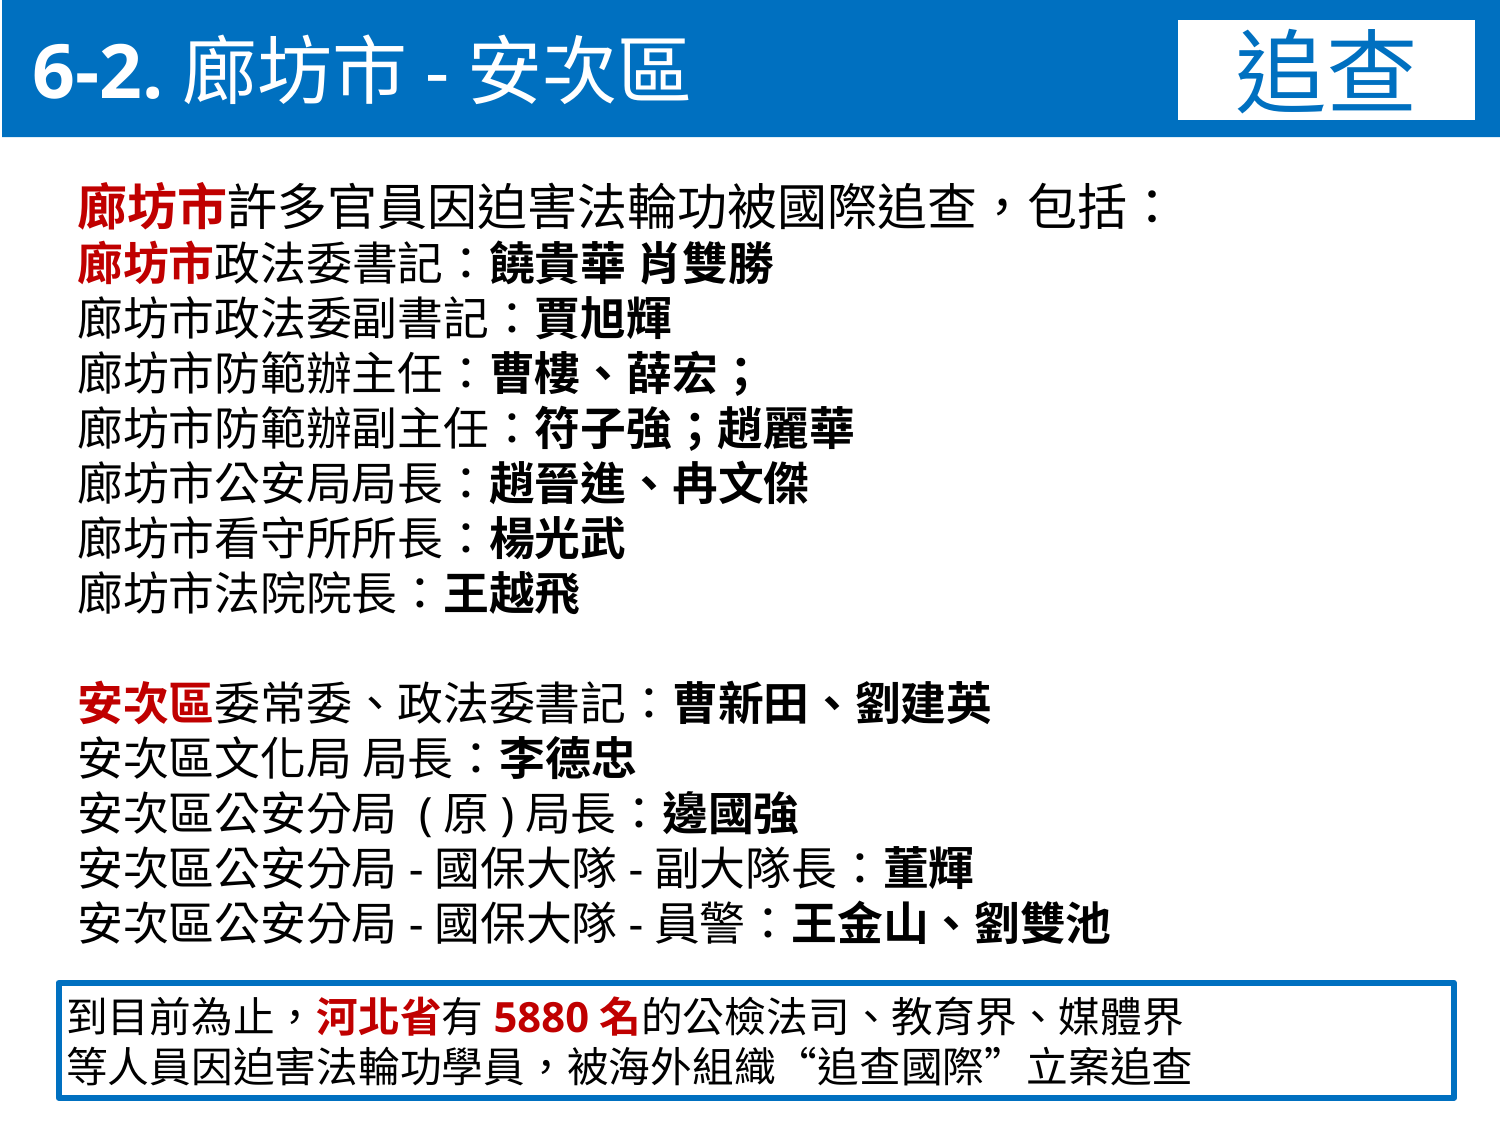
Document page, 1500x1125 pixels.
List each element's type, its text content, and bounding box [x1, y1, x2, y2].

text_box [1, 0, 1500, 138]
text_box 廊坊市許多官員因迫害法輪功被國際追查，包括： 廊坊市政法委書記：饒貴華 肖雙勝 廊坊市政法委副書記：賈旭輝 廊坊市防範辦主任：曹樓、薛宏； 廊坊市防範辦副主任：符子強；趙麗華 廊坊市公安局局長：趙晉進、冉文傑 廊坊市看守所所長：楊光武 廊坊市法院院長：王越飛 安次區委常委、政法委書記：曹新田、劉建英 安次區文化局 局長：李德忠 安次區公安分局 (原)局長：邊國強 安次區公安分局-國保大隊-副大隊長：董輝 安次區公安分局-國保大隊-員警：王金山、劉雙池 [66, 196, 1446, 929]
text_box 到目前為止，河北省有5880名的公檢法司、教育界、媒體界 等人員因迫害法輪功學員，被海外組織“追查國際”立案追查 [58, 982, 1454, 1098]
